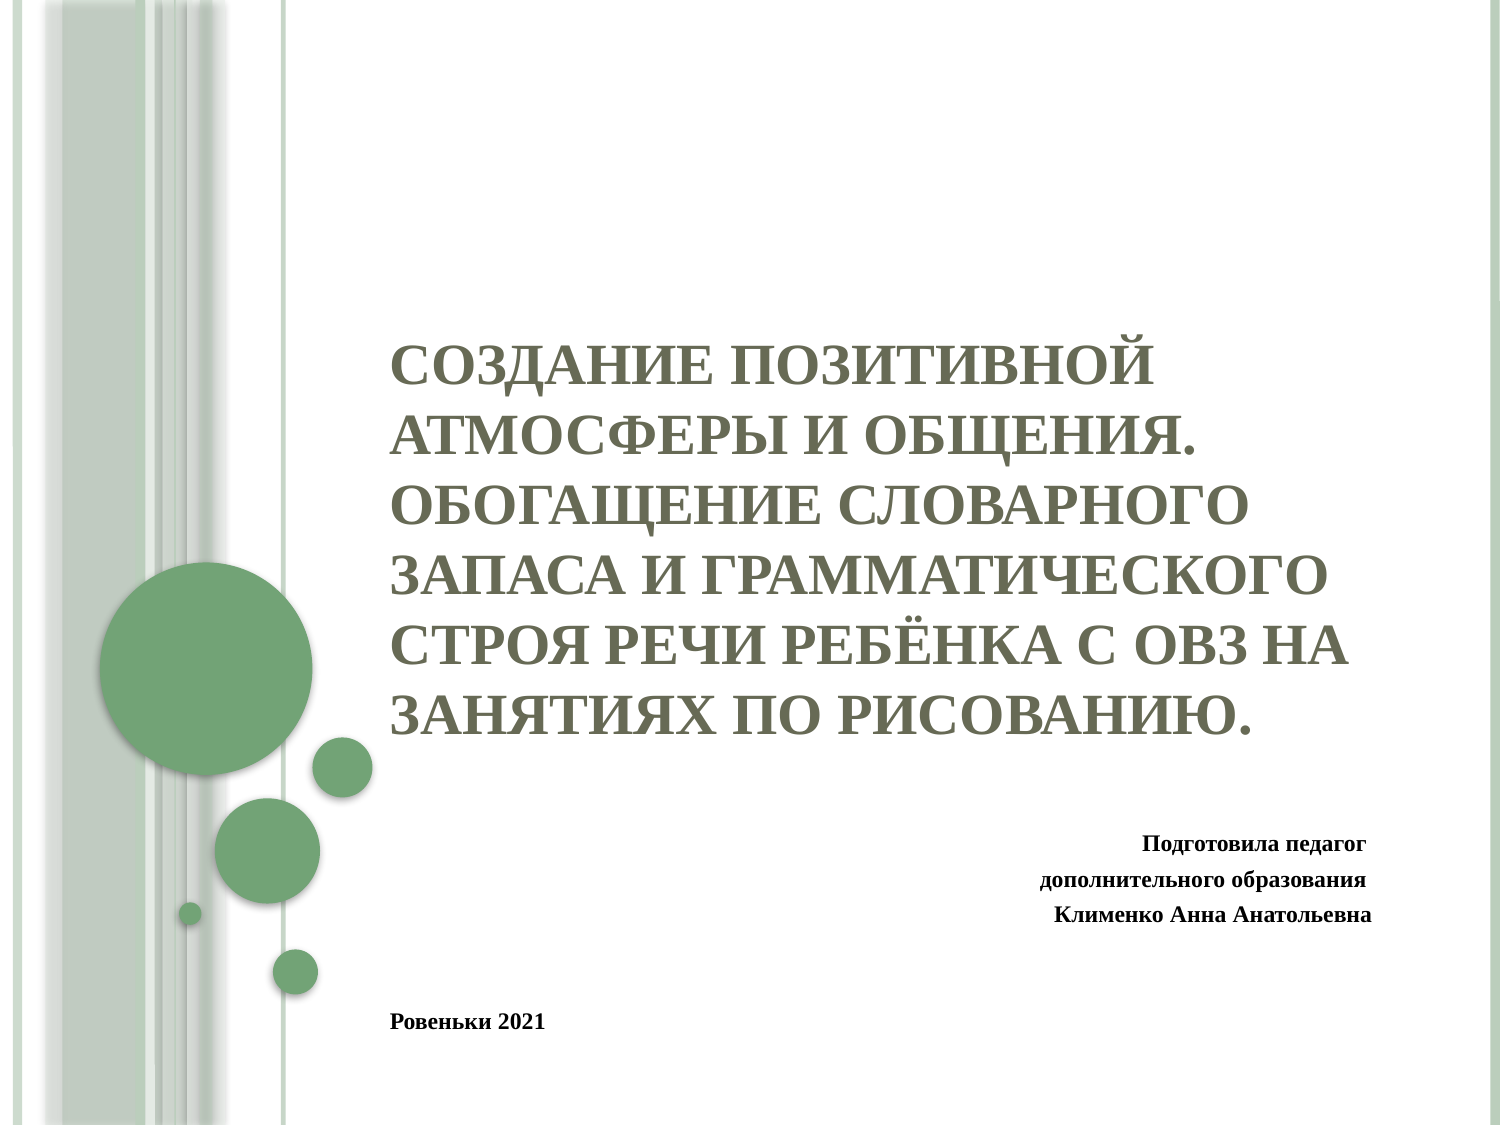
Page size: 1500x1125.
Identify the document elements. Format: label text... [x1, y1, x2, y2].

subtitle Подготовила педагог дополнительного образования Клименко Анна Анатольевна Ровеньки 2021 [375, 820, 1388, 1046]
title Создание позитивной атмосферы и общения. Обогащение словарного запаса и грамматического строя речи ребёнка с ОВЗ на занятиях по рисованию. [375, 512, 1388, 820]
